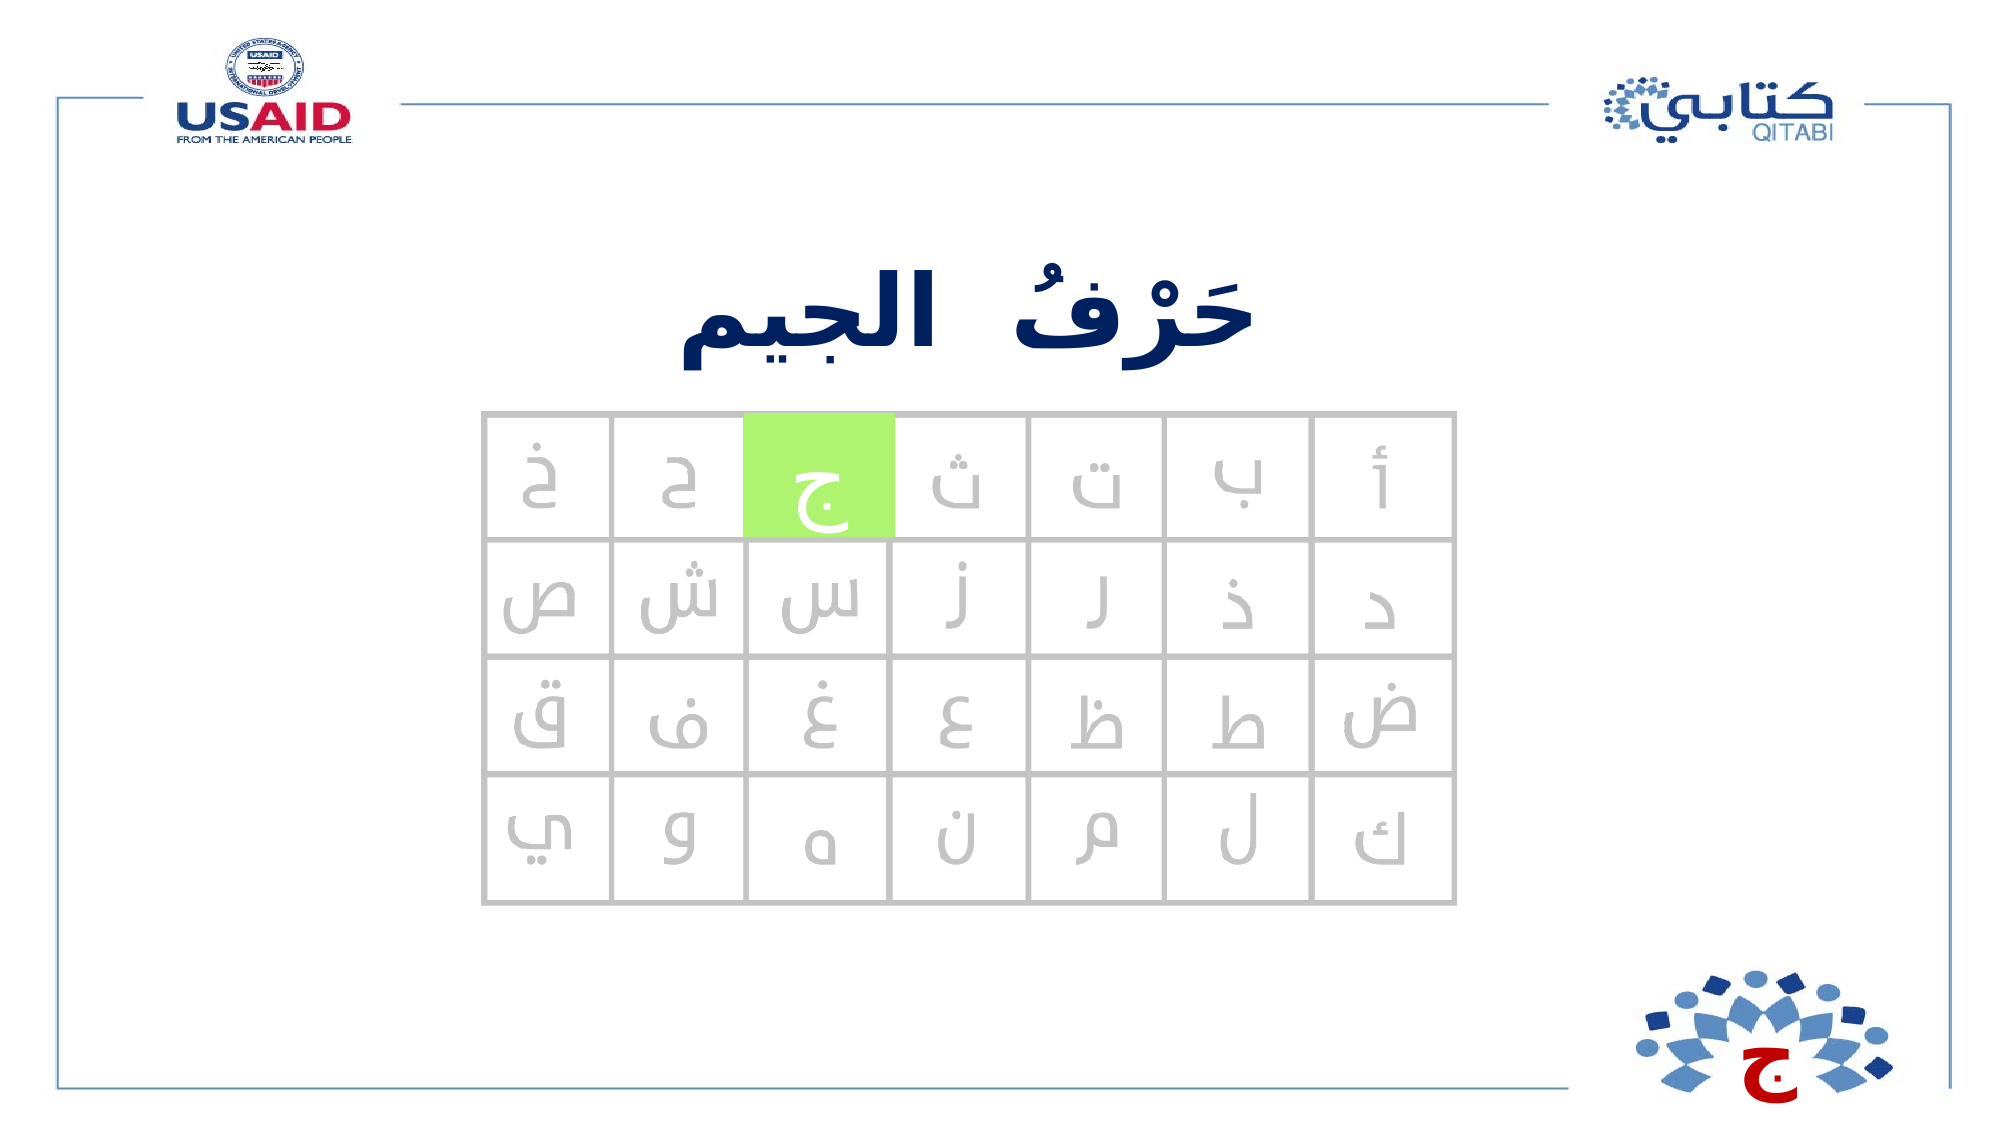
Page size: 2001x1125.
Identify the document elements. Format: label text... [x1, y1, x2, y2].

text_box حَرْفُ الجيم [613, 252, 1325, 376]
picture [0, 1, 2000, 1124]
text_box ج [1722, 992, 1813, 1108]
